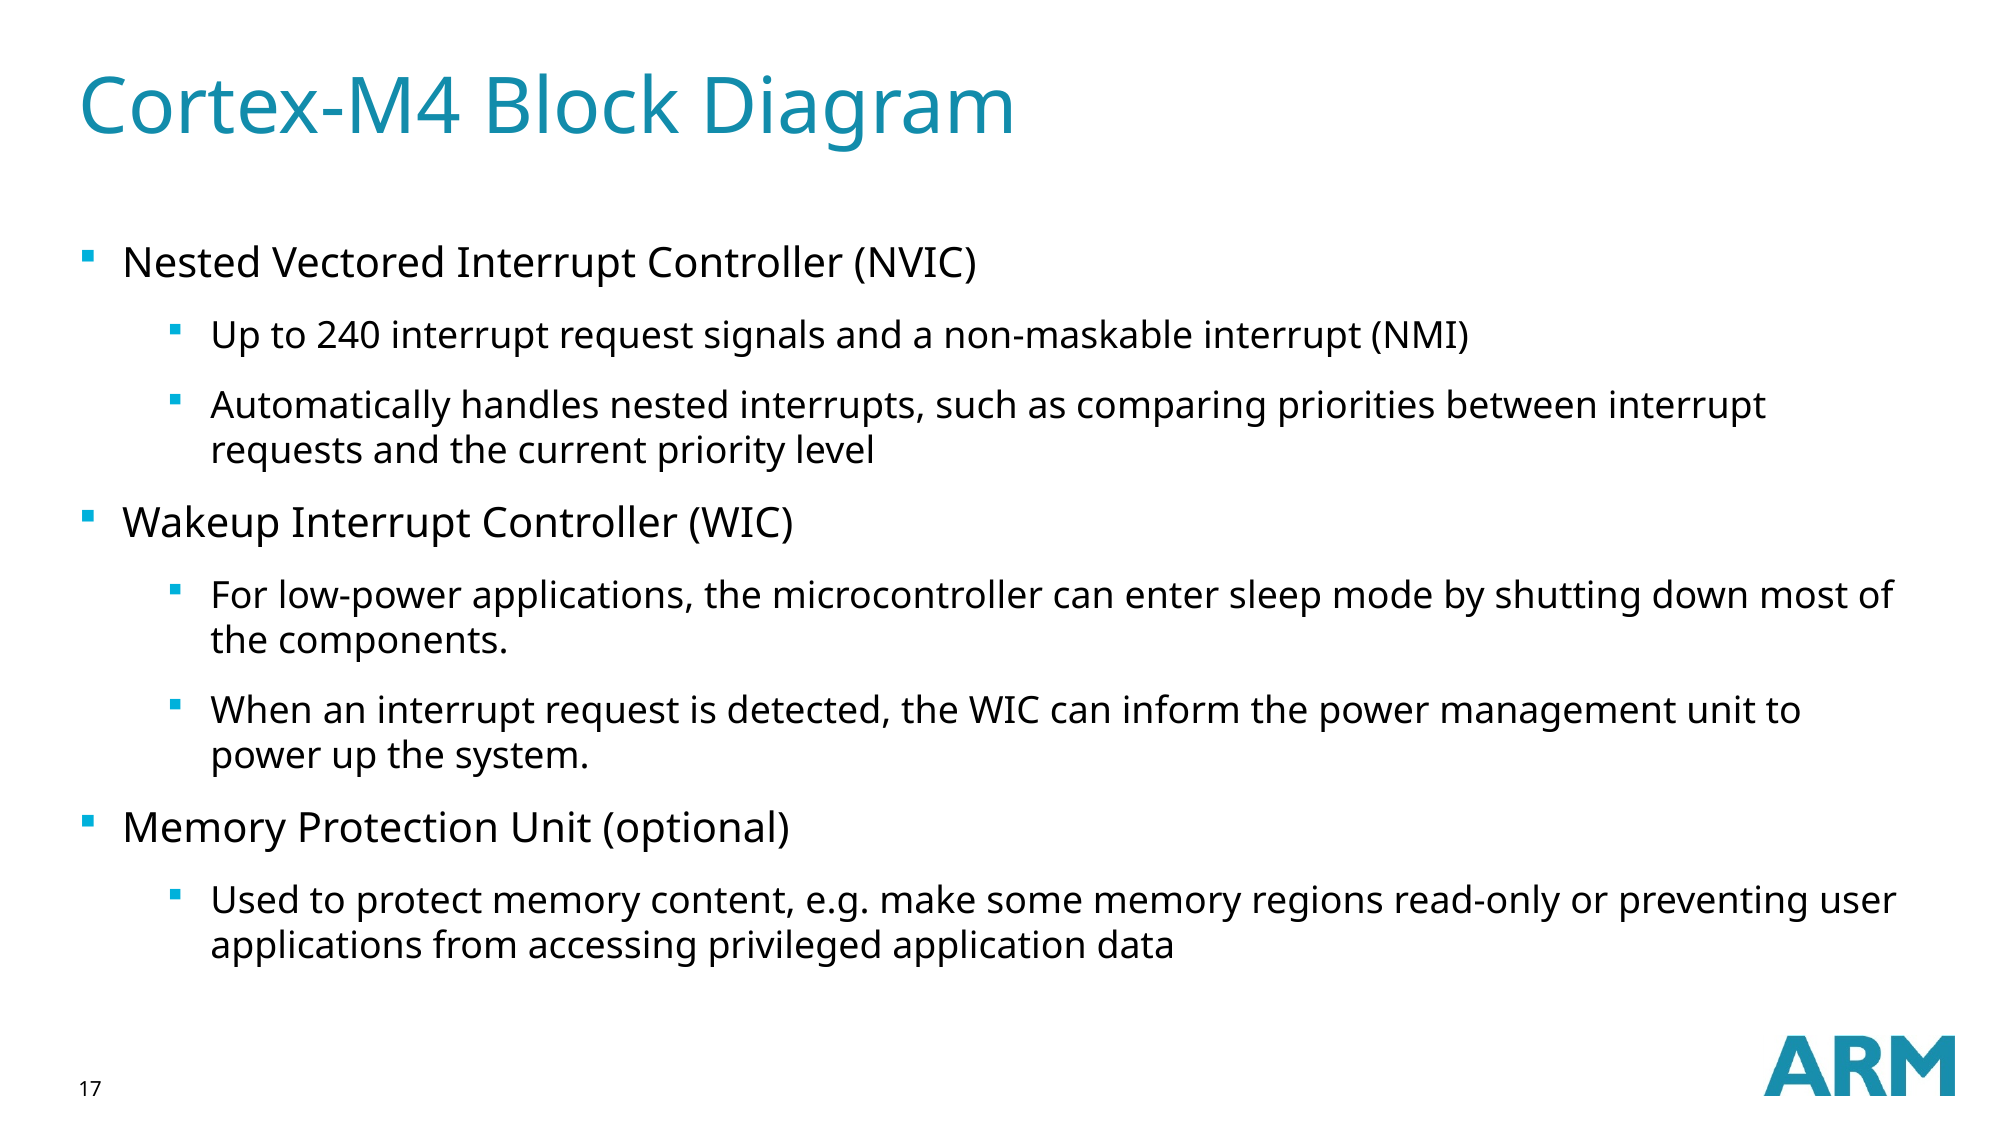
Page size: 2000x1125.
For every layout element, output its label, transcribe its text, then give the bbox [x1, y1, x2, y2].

list Nested Vectored Interrupt Controller (NVIC) Up to 240 interrupt request signals and a non-maskable interrupt (NMI) Automatically handles nested interrupts, such as comparing priorities between interrupt requests and the current priority level Wakeup Interrupt Controller (WIC) For low-power applications, the microcontroller can enter sleep mode by shutting down most of the components. When an interrupt request is detected, the WIC can inform the power management unit to power up the system. Memory Protection Unit (optional) Used to protect memory content, e.g. make some memory regions read-only or preventing user applications from accessing privileged application data [78, 236, 1909, 1004]
title Cortex-M4 Block Diagram [78, 55, 1910, 150]
picture [1763, 1035, 1955, 1096]
